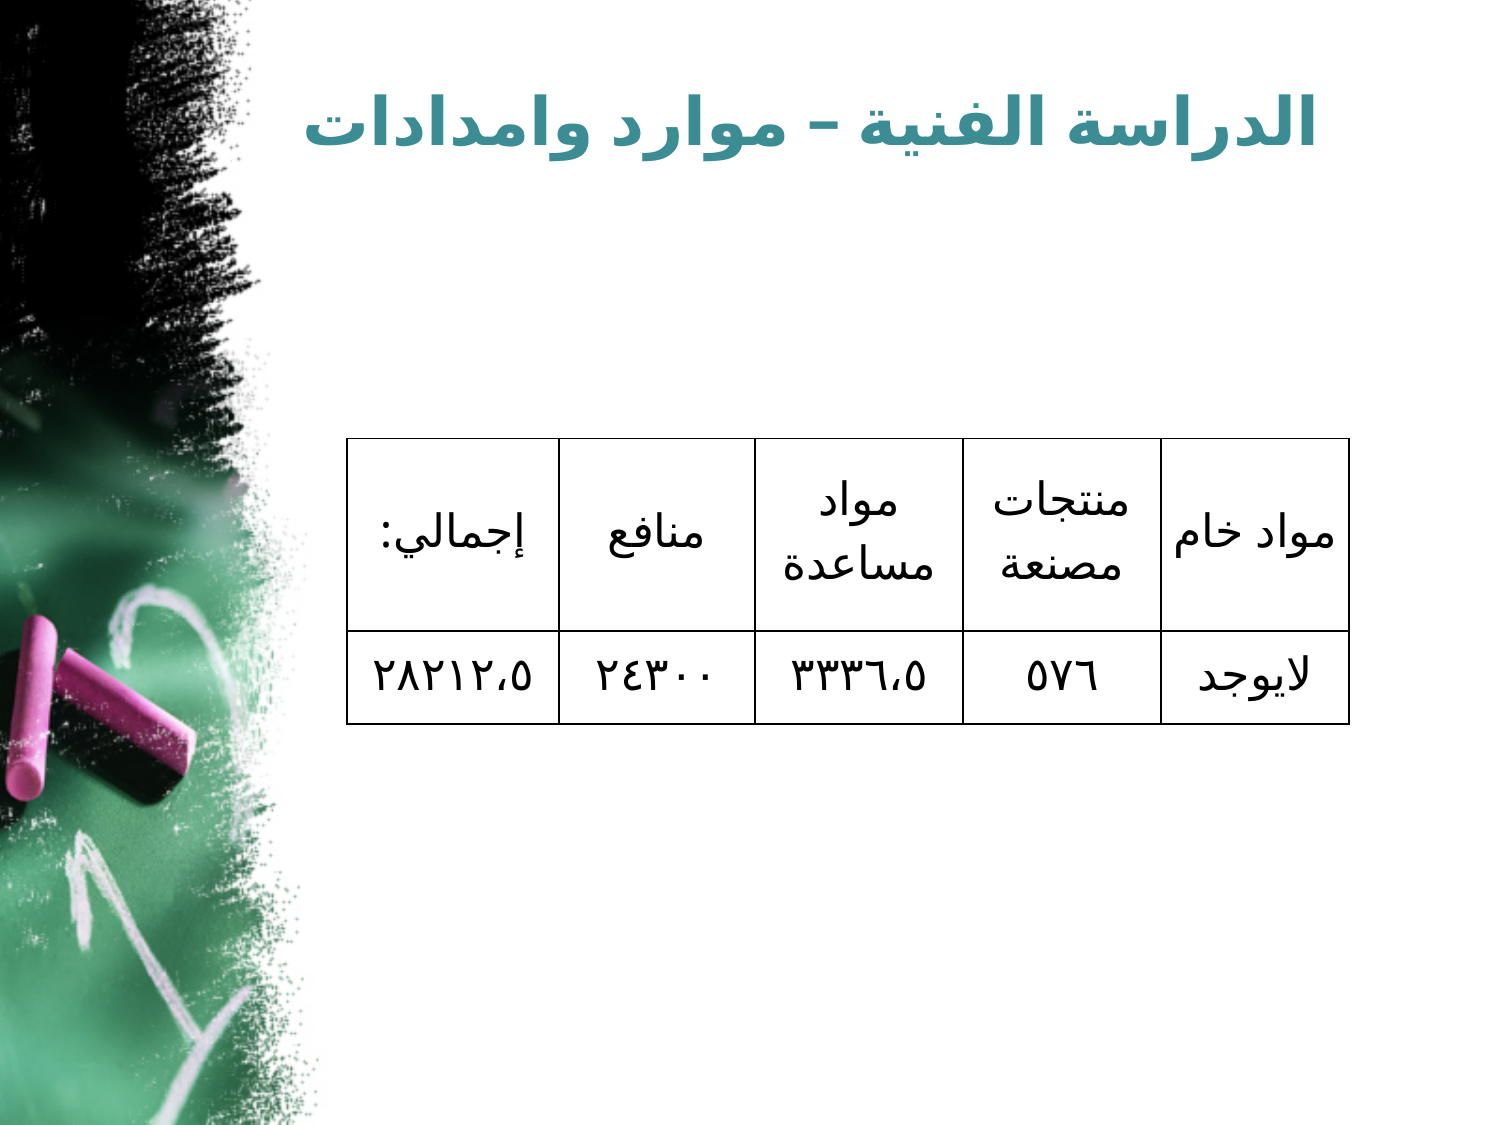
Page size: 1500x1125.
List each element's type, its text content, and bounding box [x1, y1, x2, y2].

title الدراسة الفنية – موارد وامدادات [287, 50, 1438, 188]
table_cell لايوجد [1162, 632, 1348, 723]
table_header مواد خام [1162, 439, 1348, 630]
table_header منافع [560, 439, 754, 630]
picture [0, 0, 1500, 1125]
table_header إجمالي: [348, 439, 558, 630]
table_cell ٢٨٢١٢،٥ [348, 632, 558, 723]
table_header منتجات مصنعة [964, 439, 1160, 630]
table_header مواد مساعدة [756, 439, 962, 630]
table_cell ٥٧٦ [964, 632, 1160, 723]
table_cell ٢٤٣٠٠ [560, 632, 754, 723]
table_cell ٣٣٣٦،٥ [756, 632, 962, 723]
